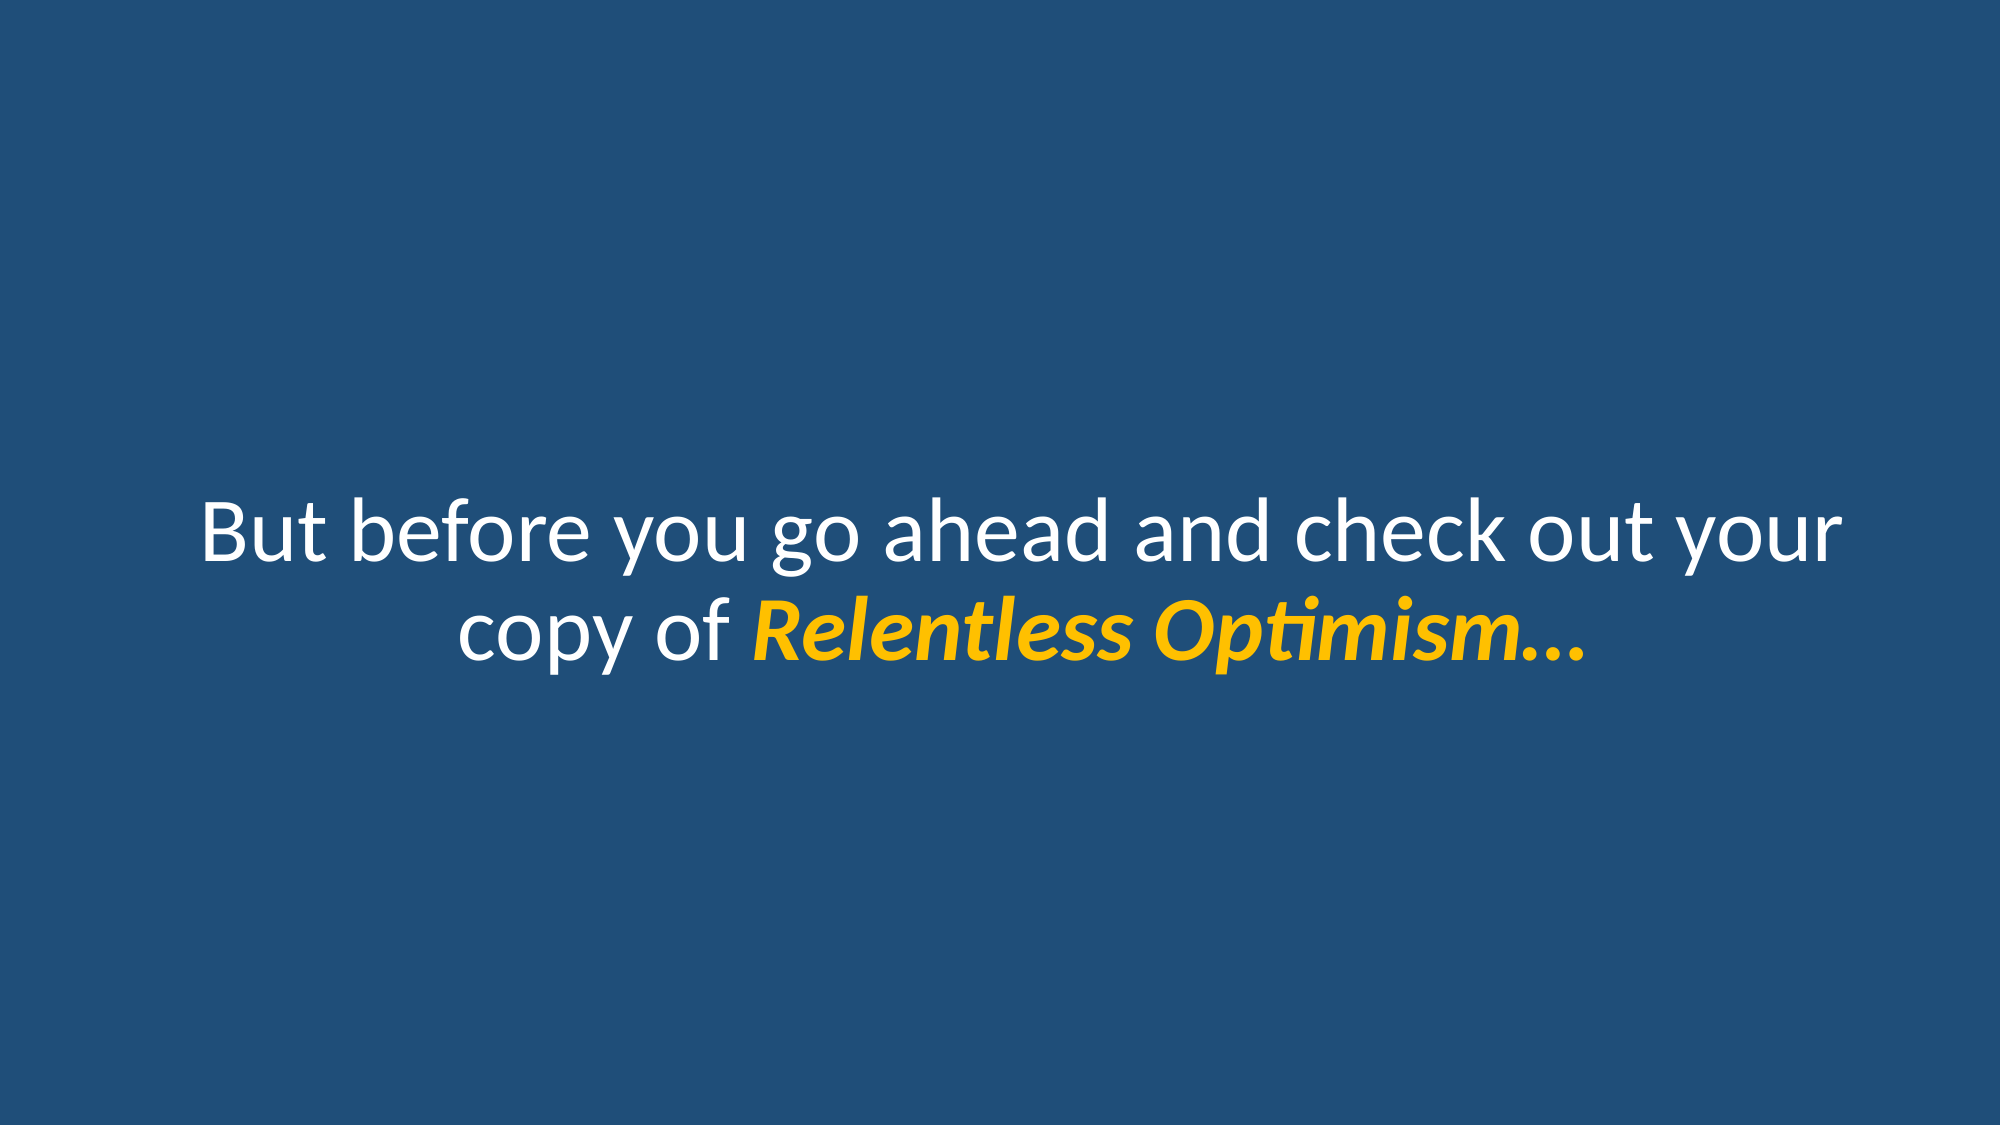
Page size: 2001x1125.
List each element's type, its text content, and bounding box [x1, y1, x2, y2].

title But before you go ahead and check out your copy of Relentless Optimism… [145, 296, 1902, 689]
